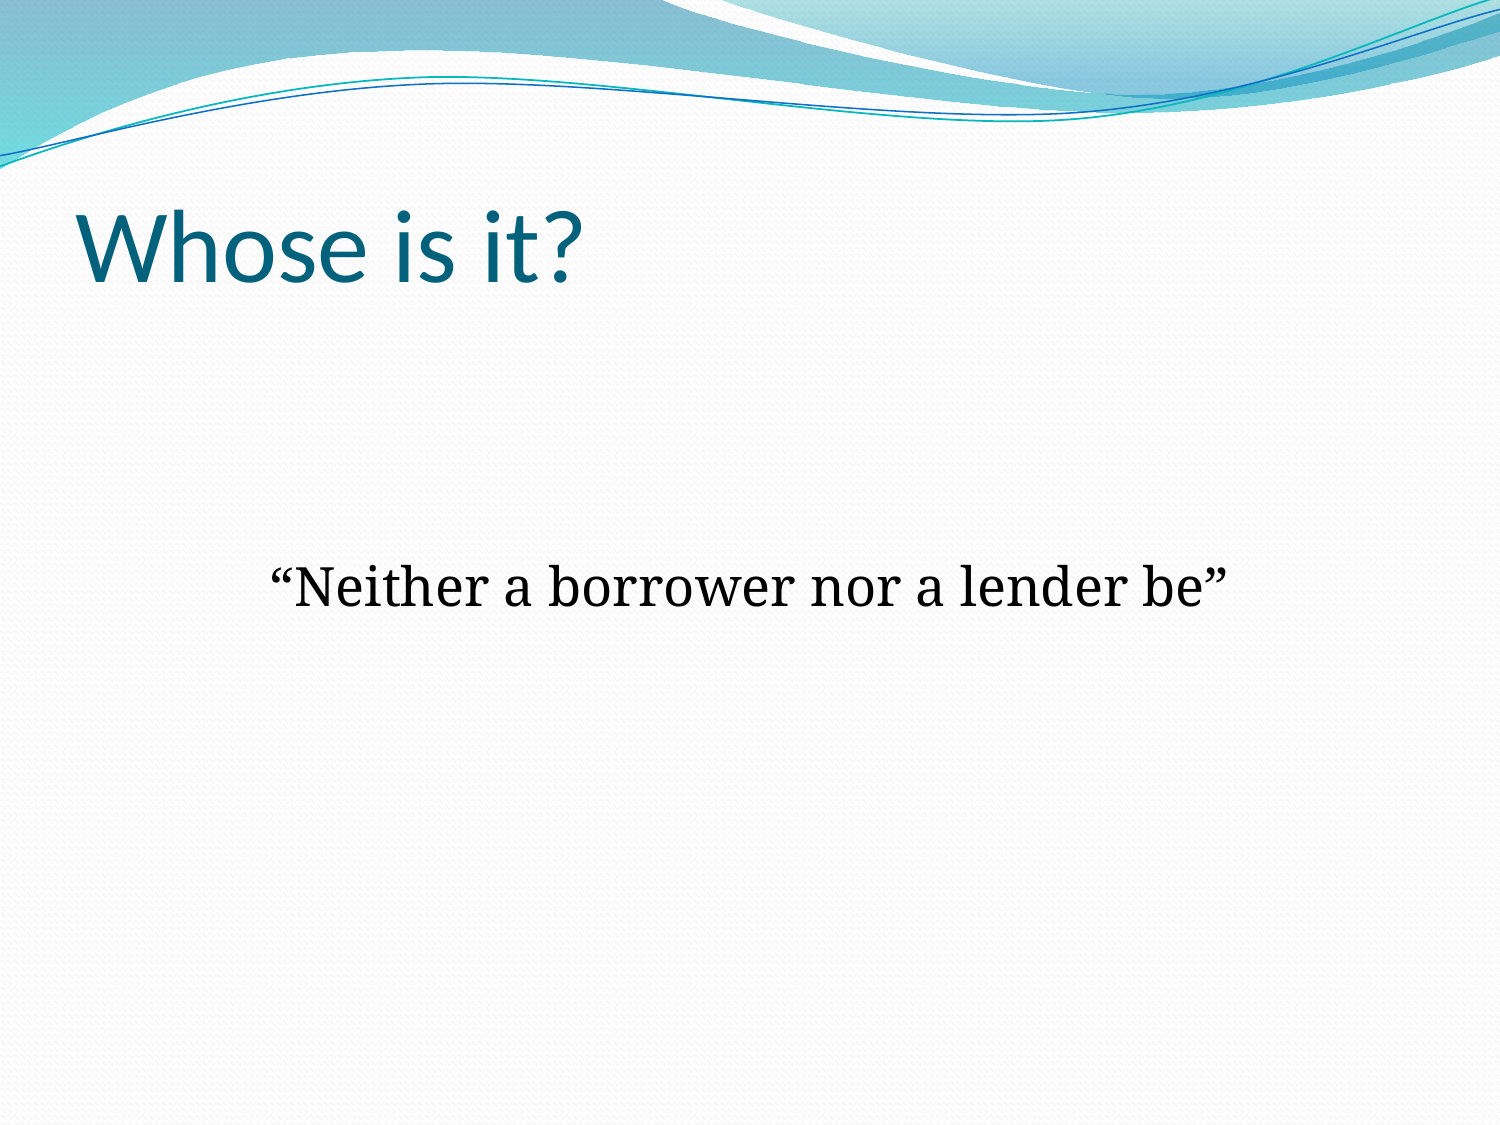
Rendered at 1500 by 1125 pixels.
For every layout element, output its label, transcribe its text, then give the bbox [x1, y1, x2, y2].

title Whose is it? [74, 115, 1426, 304]
list “Neither a borrower nor a lender be” [74, 317, 1426, 1038]
